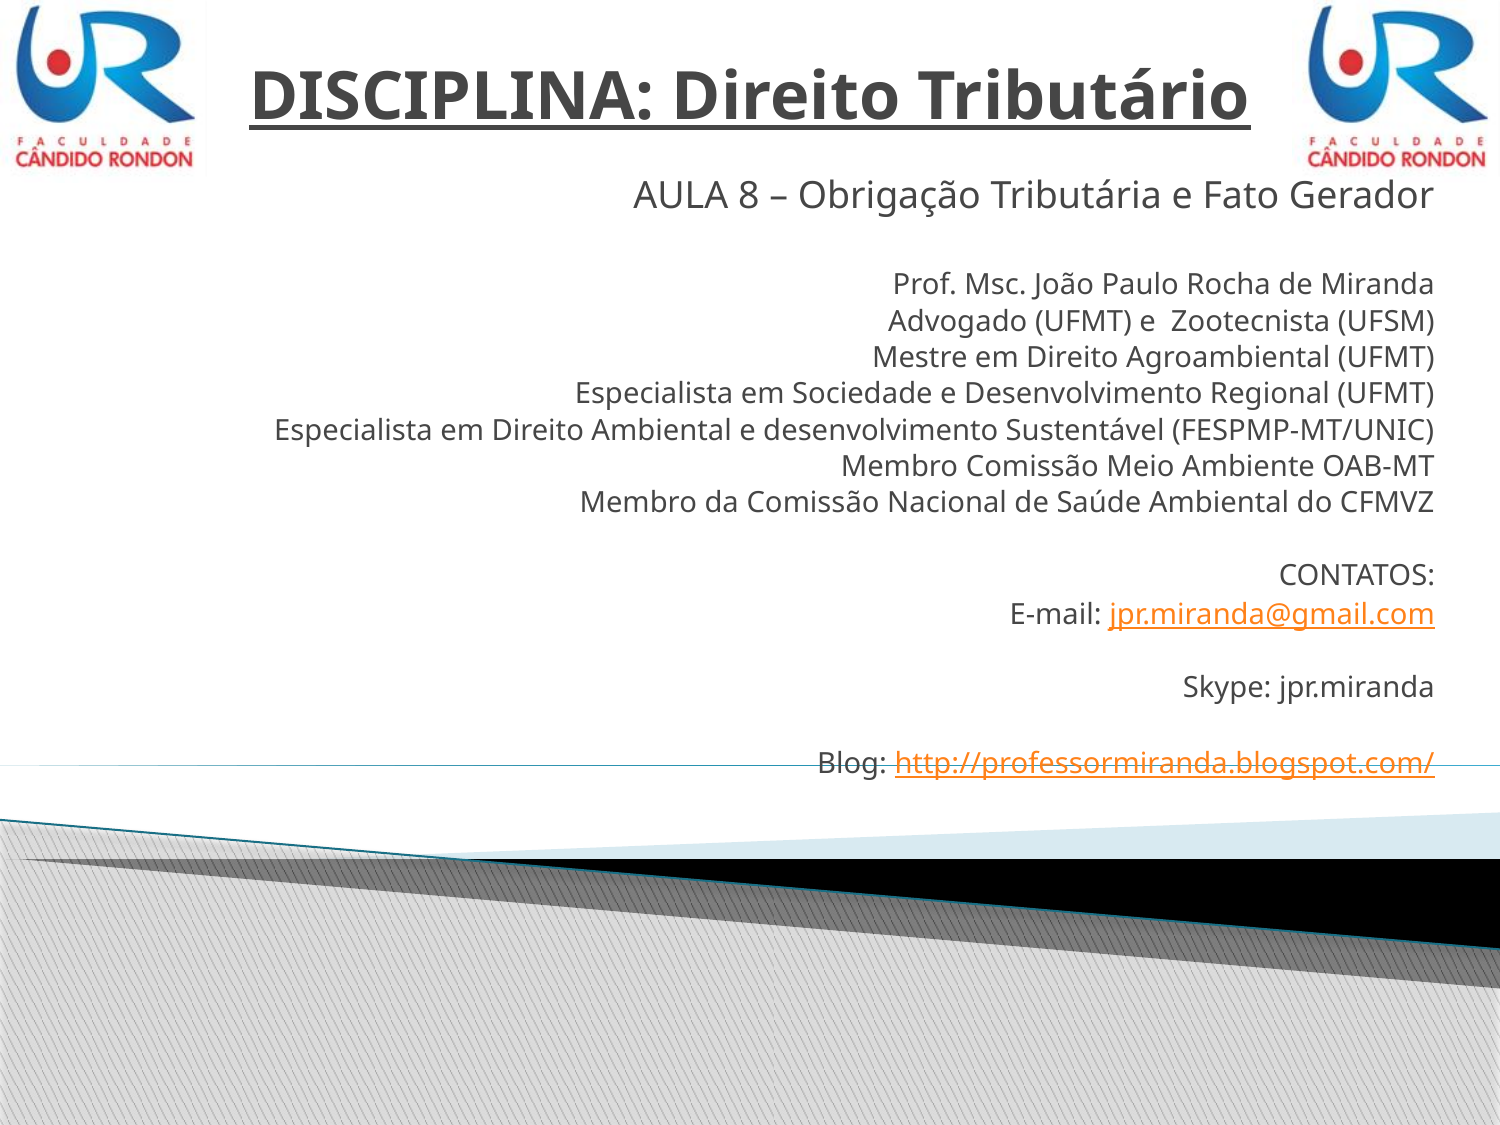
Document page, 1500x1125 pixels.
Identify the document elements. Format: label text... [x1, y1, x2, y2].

picture [0, 0, 208, 183]
picture [5, 859, 1500, 989]
picture [1292, 0, 1500, 183]
subtitle AULA 8 – Obrigação Tributária e Fato Gerador Prof. Msc. João Paulo Rocha de Miranda Advogado (UFMT) e Zootecnista (UFSM) Mestre em Direito Agroambiental (UFMT) Especialista em Sociedade e Desenvolvimento Regional (UFMT) Especialista em Direito Ambiental e desenvolvimento Sustentável (FESPMP-MT/UNIC) Membro Comissão Meio Ambiente OAB-MT Membro da Comissão Nacional de Saúde Ambiental do CFMVZ CONTATOS: E-mail: jpr.miranda@gmail.com Skype: jpr.miranda Blog: http://professormiranda.blogspot.com/ [23, 172, 1454, 821]
title DISCIPLINA: Direito Tributário [208, 0, 1292, 141]
